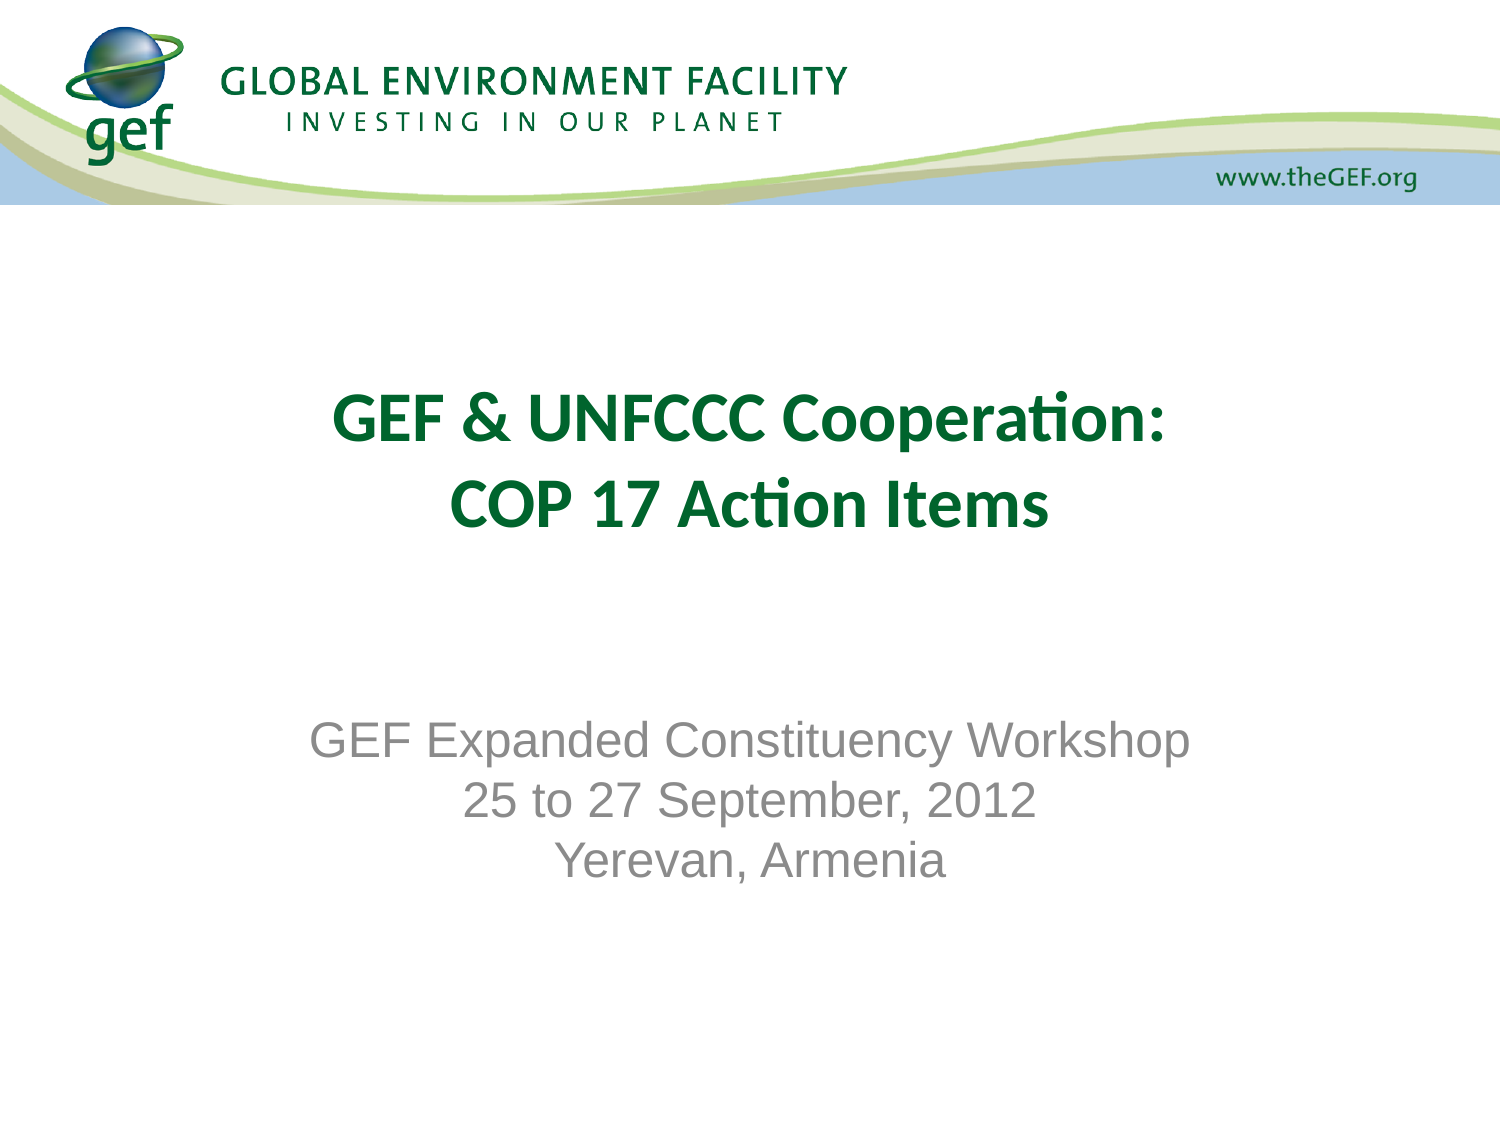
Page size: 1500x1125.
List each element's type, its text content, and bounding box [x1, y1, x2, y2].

picture [0, 0, 1500, 205]
title GEF & UNFCCC Cooperation: COP 17 Action Items [74, 362, 1426, 551]
text_box GEF Expanded Constituency Workshop 25 to 27 September, 2012 Yerevan, Armenia [149, 699, 1350, 925]
